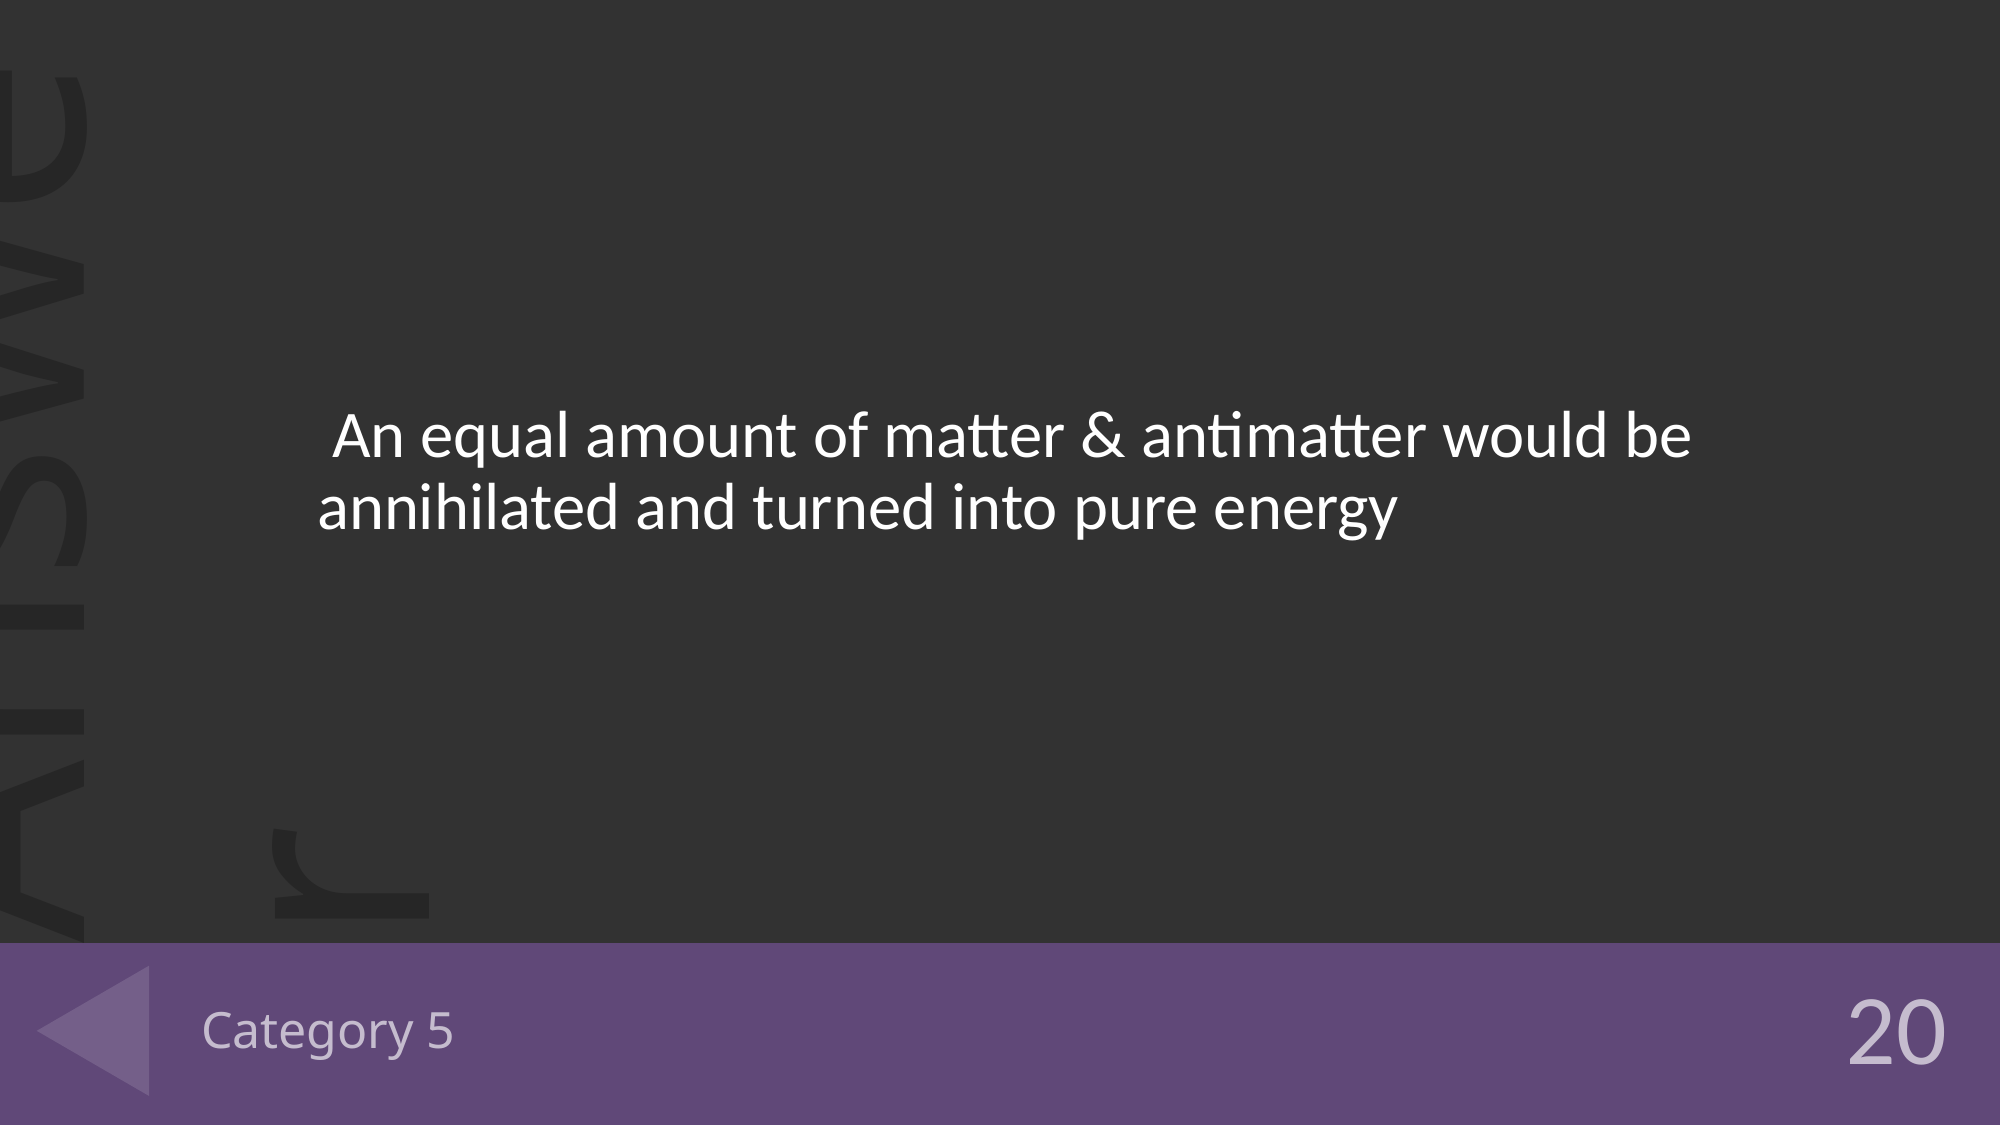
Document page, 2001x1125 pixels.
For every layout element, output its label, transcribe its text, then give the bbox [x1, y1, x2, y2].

list 20 [1494, 967, 1963, 1097]
title Category 5 [185, 967, 1494, 1097]
list An equal amount of matter & antimatter would be annihilated and turned into pure energy [302, 307, 1760, 636]
